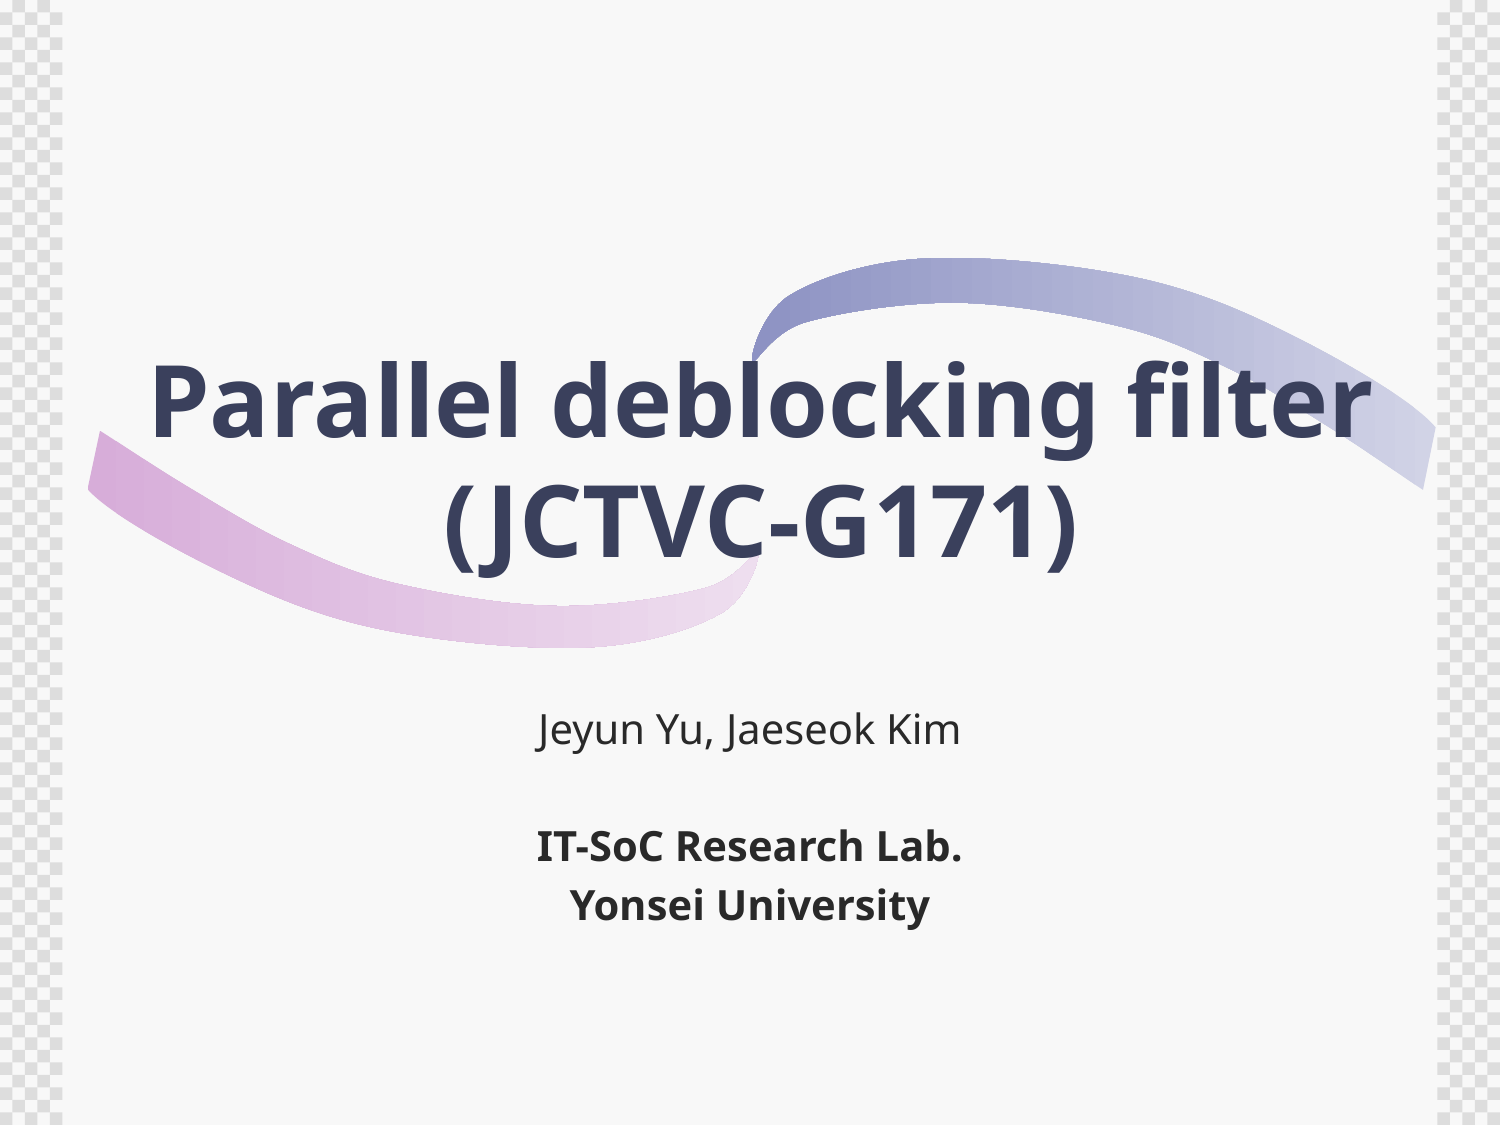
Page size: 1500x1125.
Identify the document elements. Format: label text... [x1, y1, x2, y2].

subtitle Jeyun Yu, Jaeseok Kim IT-SoC Research Lab. Yonsei University [17, 637, 1483, 1024]
title Parallel deblocking filter (JCTVC-G171) [104, 328, 1419, 587]
